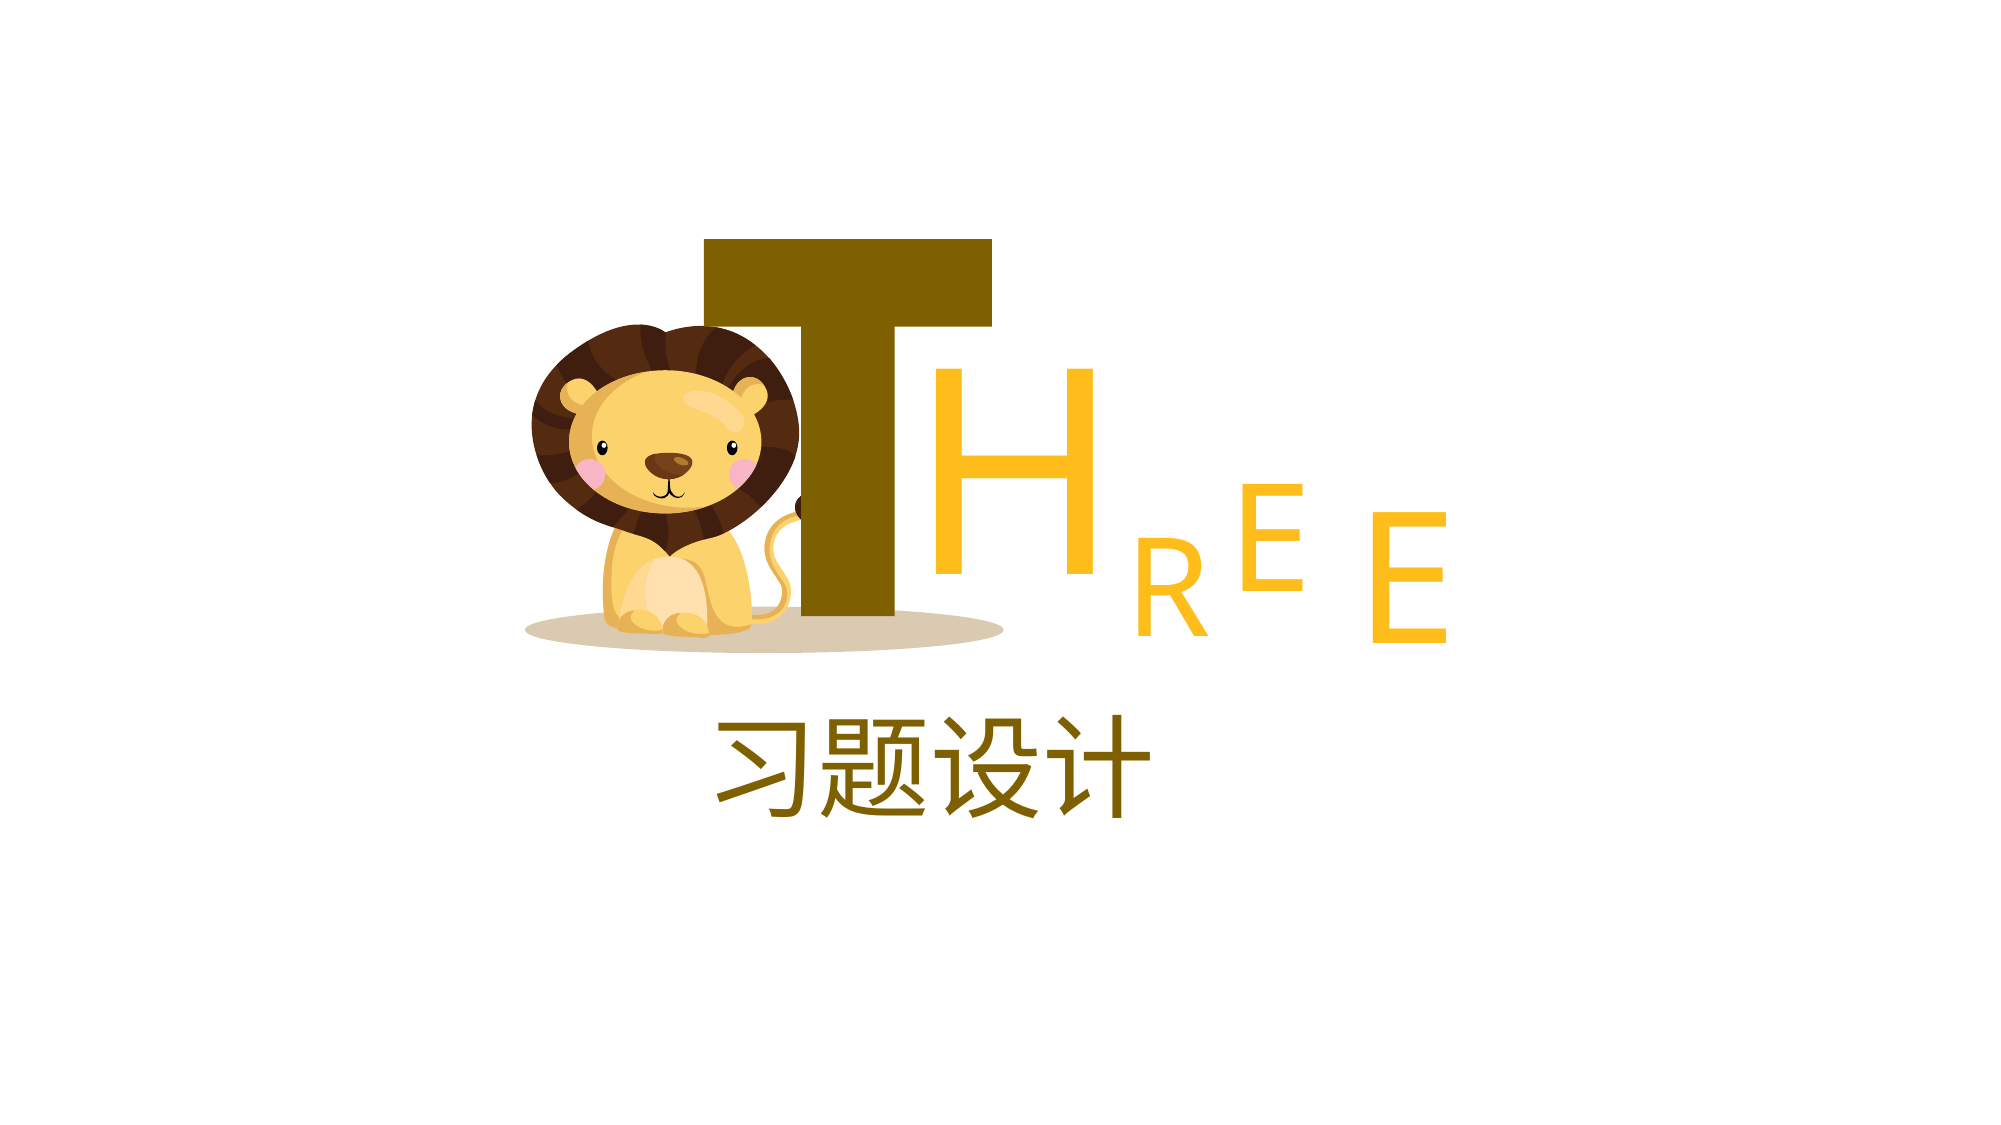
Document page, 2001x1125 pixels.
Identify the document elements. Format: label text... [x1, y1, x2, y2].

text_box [524, 239, 1476, 690]
text_box 习题设计 [690, 690, 1387, 840]
